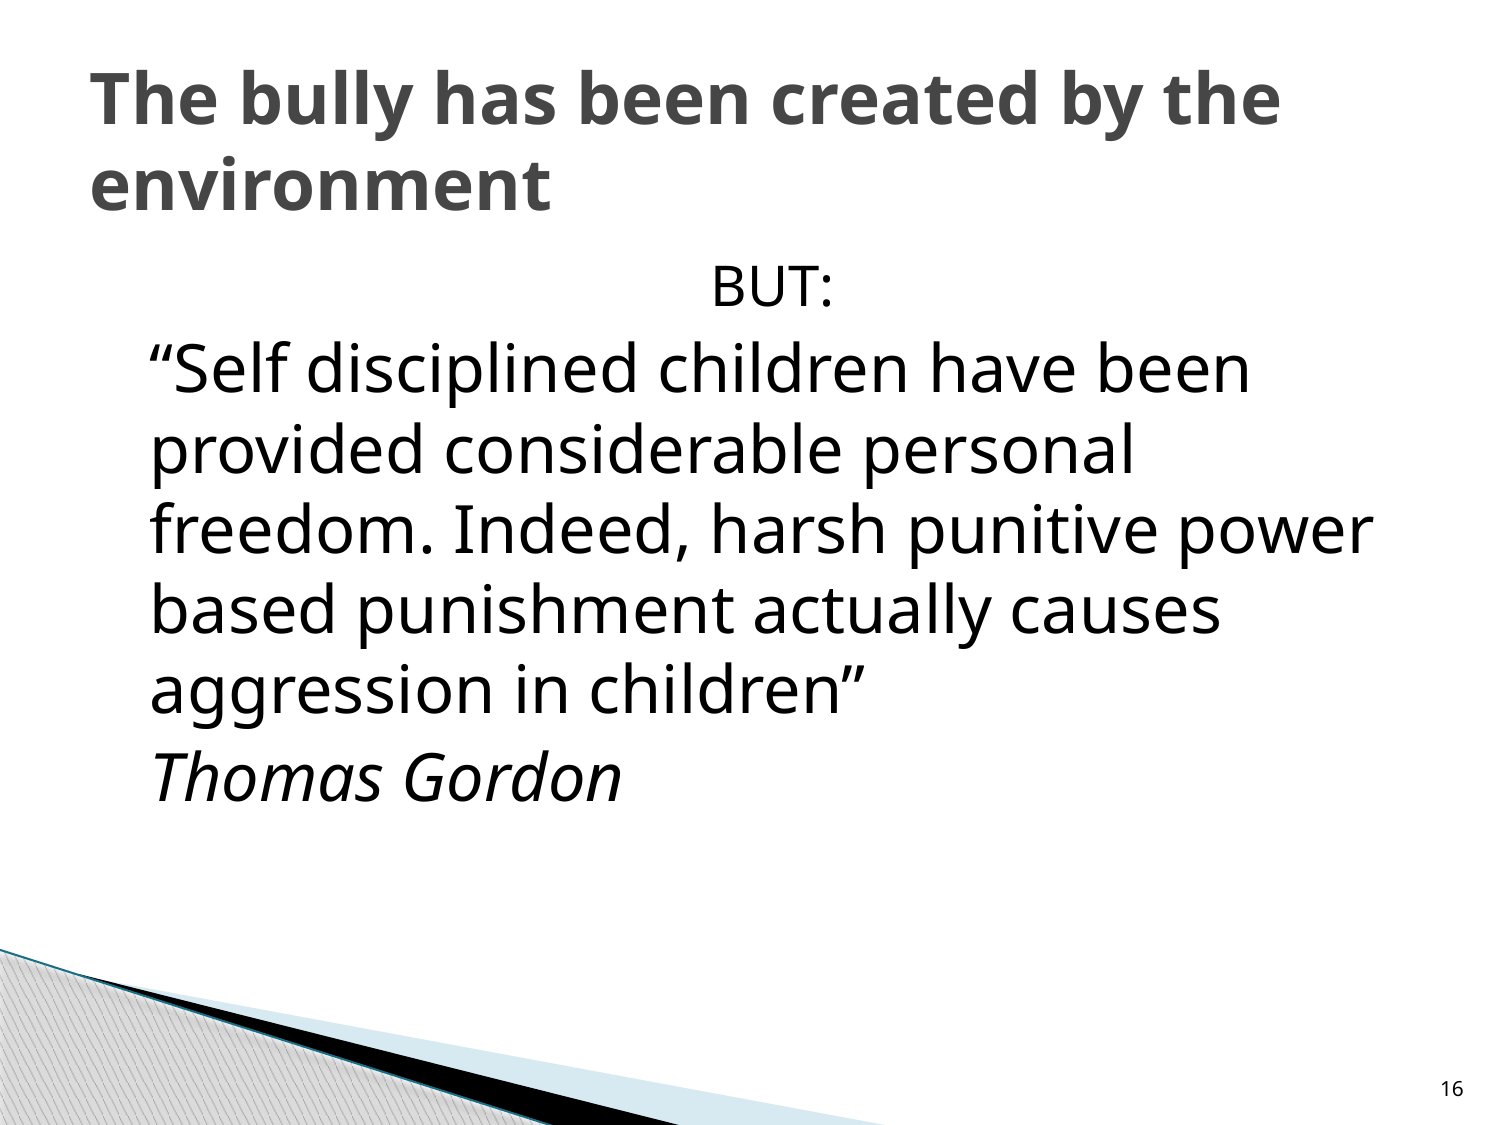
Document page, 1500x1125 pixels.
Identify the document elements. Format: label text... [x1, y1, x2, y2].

title The bully has been created by the environment [75, 45, 1425, 233]
slide_number 16 [1418, 1051, 1479, 1112]
list BUT: “Self disciplined children have been provided considerable personal freedom. Indeed, harsh punitive power based punishment actually causes aggression in children” Thomas Gordon [75, 243, 1425, 986]
